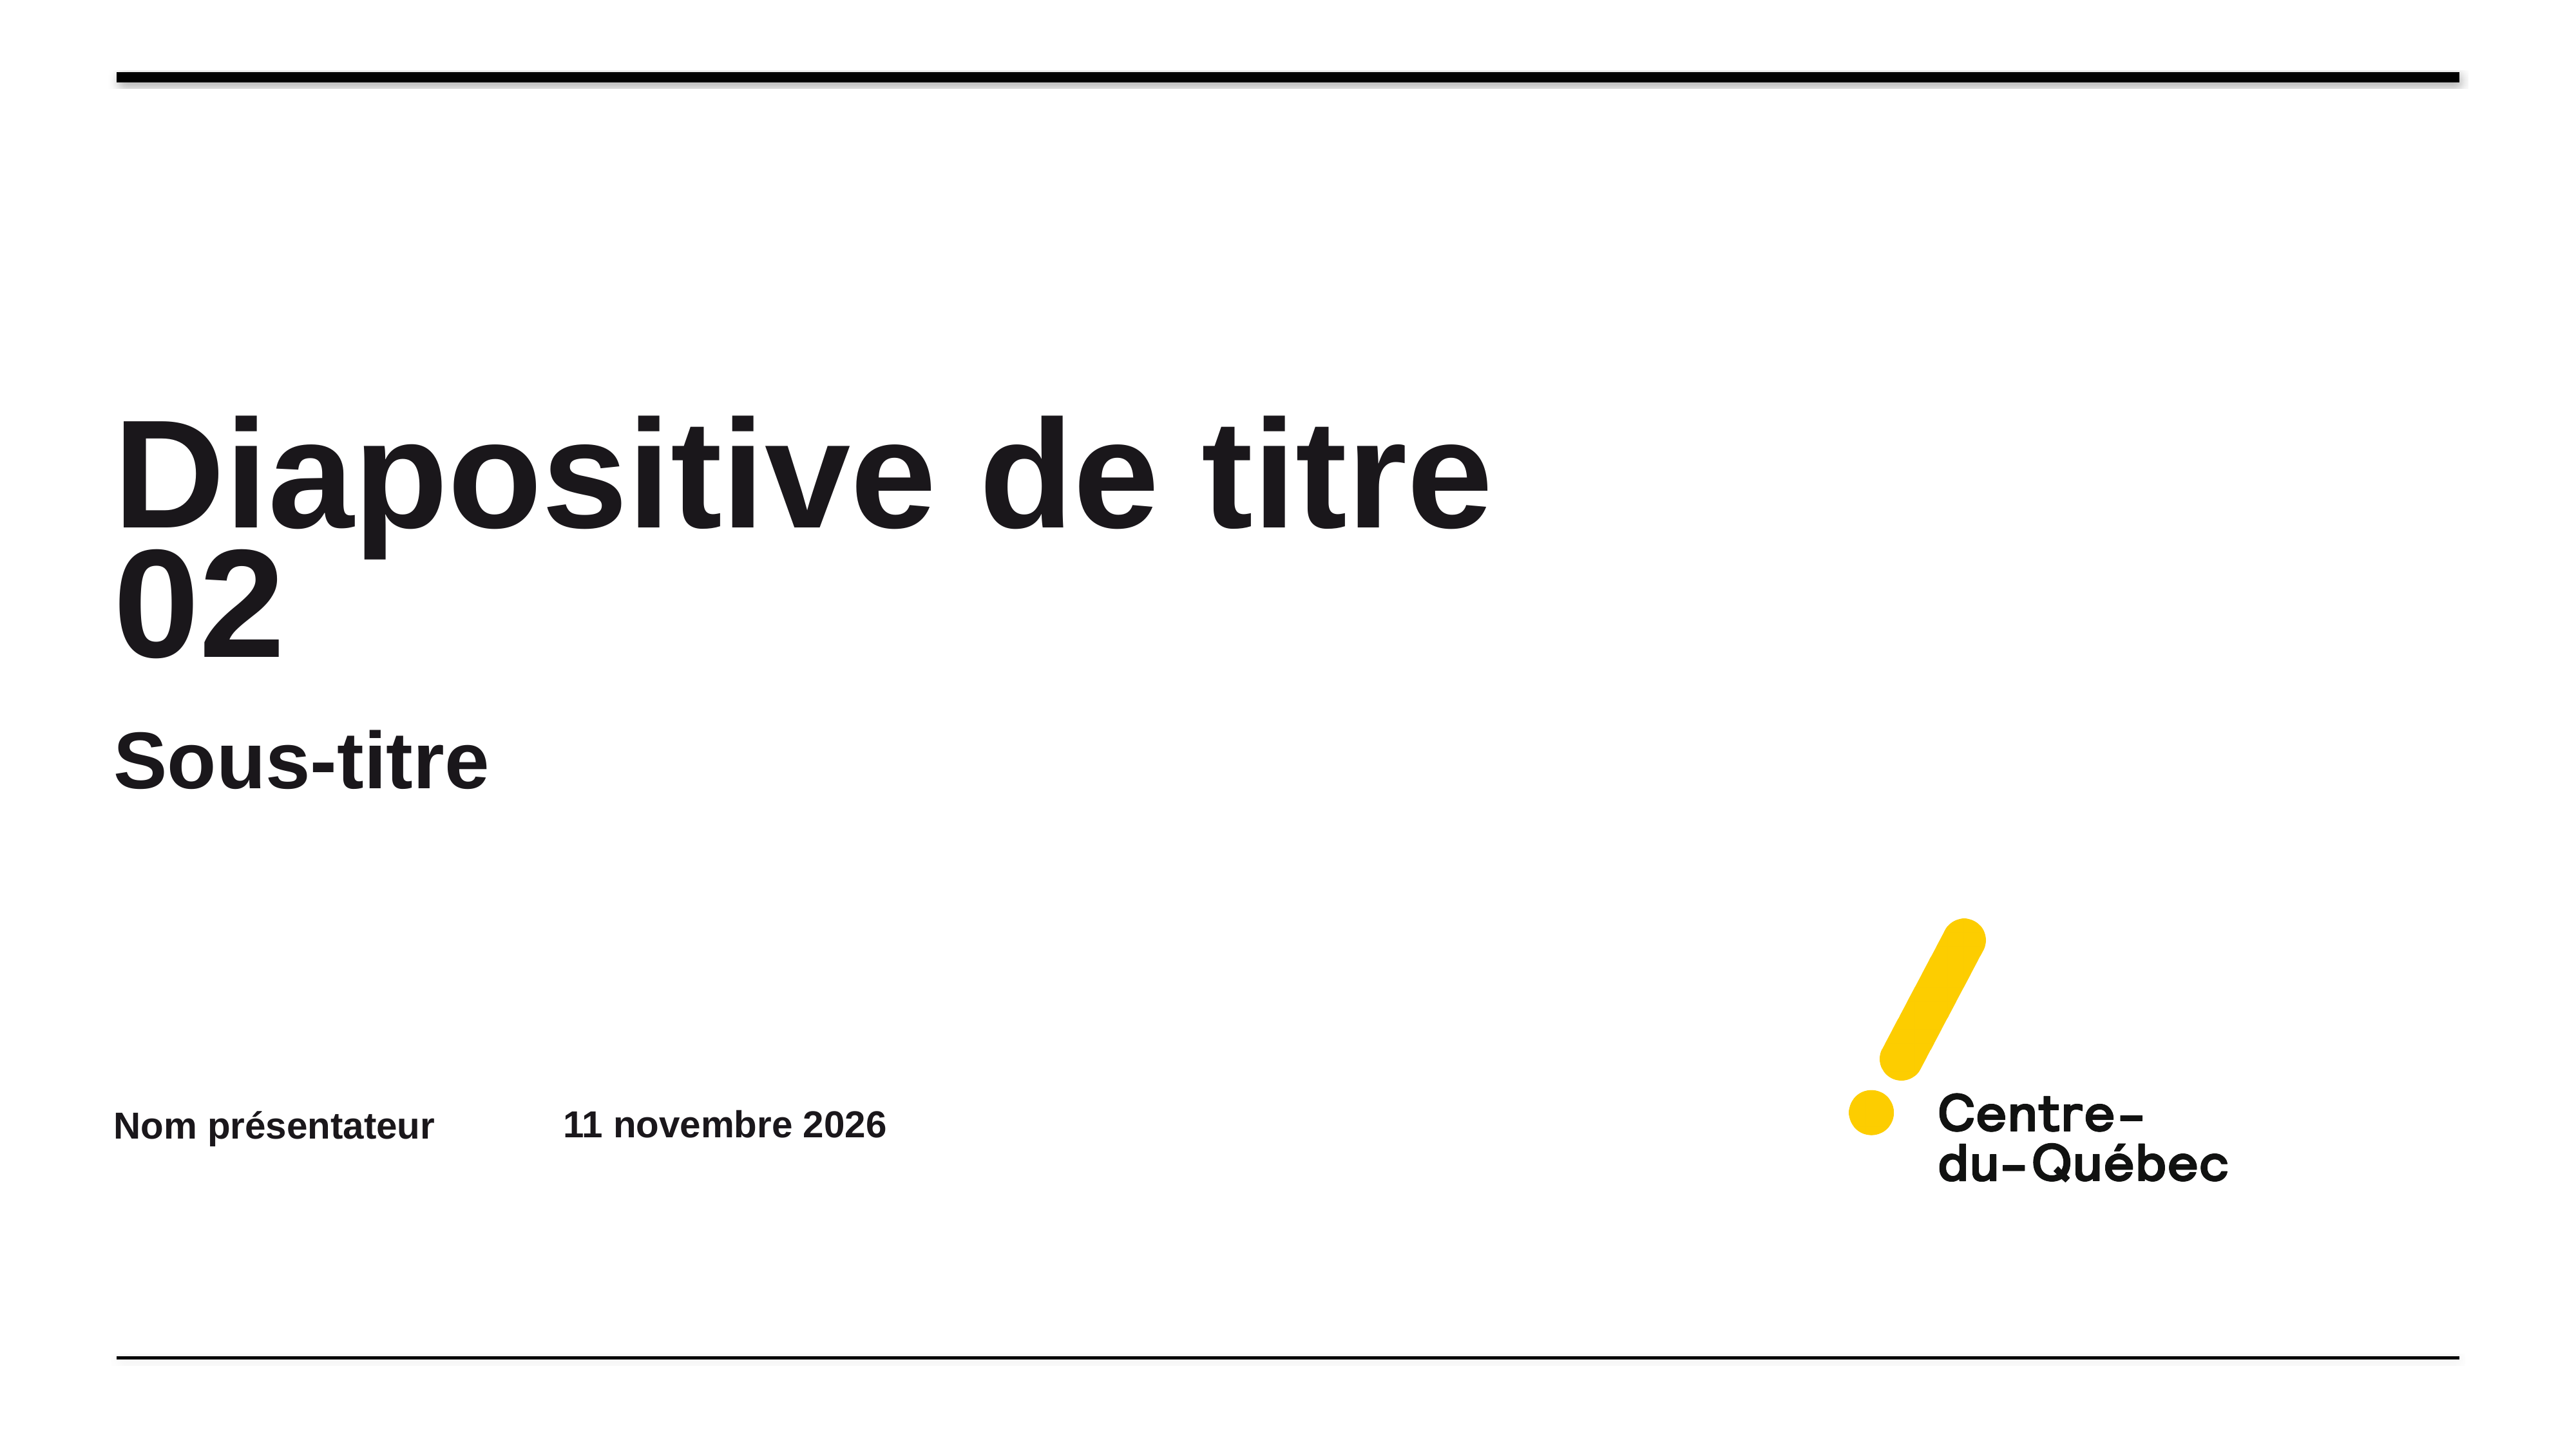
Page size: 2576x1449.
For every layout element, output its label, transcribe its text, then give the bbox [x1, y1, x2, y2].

title Diapositive de titre 02 [113, 123, 1544, 684]
subtitle Sous-titre [113, 719, 1544, 1020]
picture [1849, 918, 2228, 1182]
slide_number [563, 1099, 989, 1240]
list Nom présentateur [113, 1101, 539, 1237]
